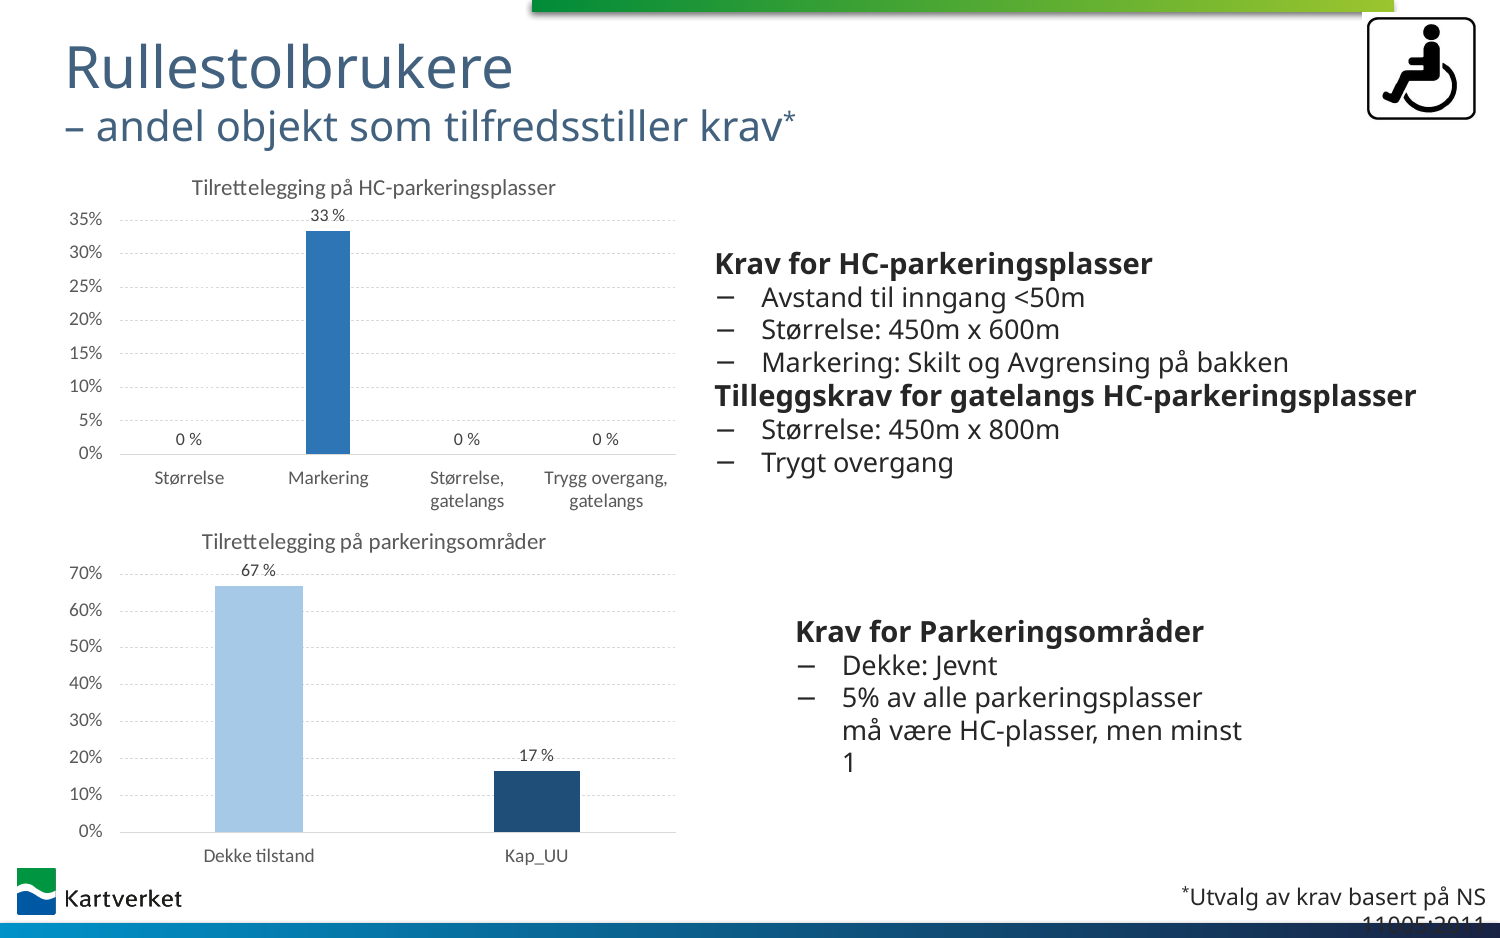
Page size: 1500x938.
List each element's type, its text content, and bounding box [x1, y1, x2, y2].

picture [62, 166, 687, 519]
text_box Krav for HC-parkeringsplasser Avstand til inngang <50m Størrelse: 450m x 600m Markering: Skilt og Avgrensing på bakken Tilleggskrav for gatelangs HC-parkeringsplasser Størrelse: 450m x 800m Trygt overgang [699, 237, 1433, 485]
picture [1362, 12, 1481, 126]
text_box Rullestolbrukere – andel objekt som tilfredsstiller krav* [49, 25, 1431, 158]
text_box Krav for Parkeringsområder Dekke: Jevnt 5% av alle parkeringsplasser må være HC-plasser, men minst 1 [780, 605, 1261, 786]
text_box *Utvalg av krav basert på NS 11005:2011 [1068, 873, 1500, 938]
picture [62, 520, 687, 874]
